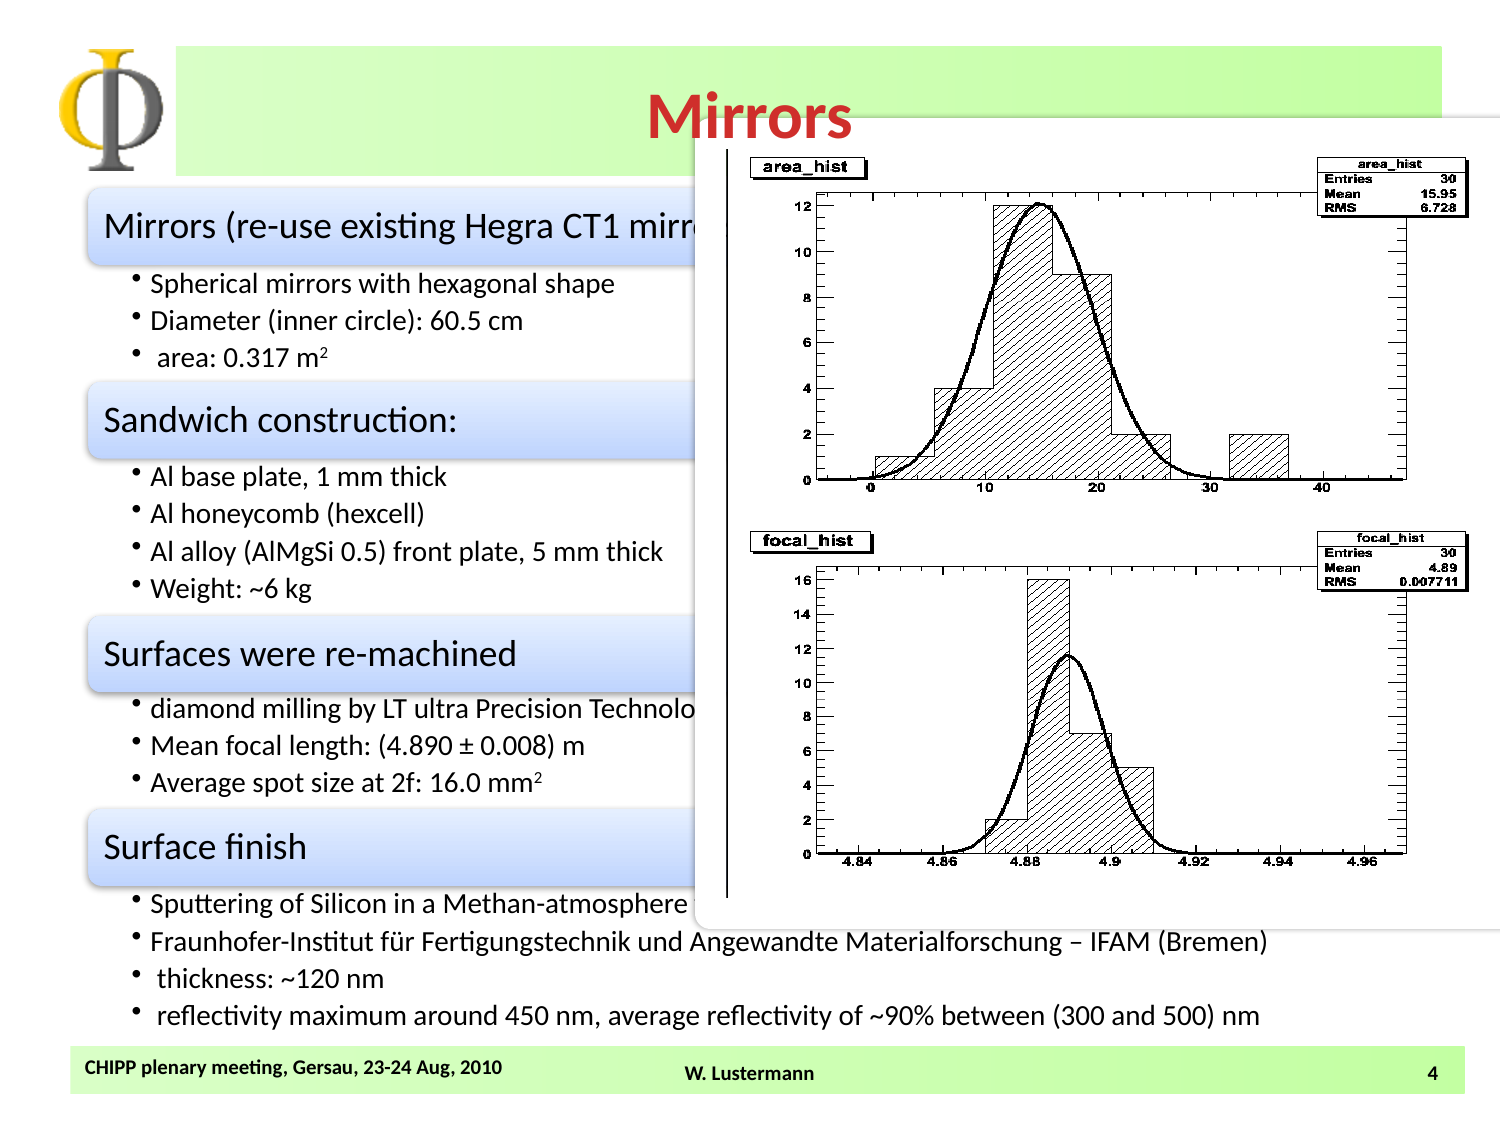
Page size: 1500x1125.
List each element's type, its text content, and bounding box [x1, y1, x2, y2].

picture [726, 148, 1500, 899]
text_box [88, 184, 1448, 1047]
text_box Mirrors [58, 46, 1442, 176]
